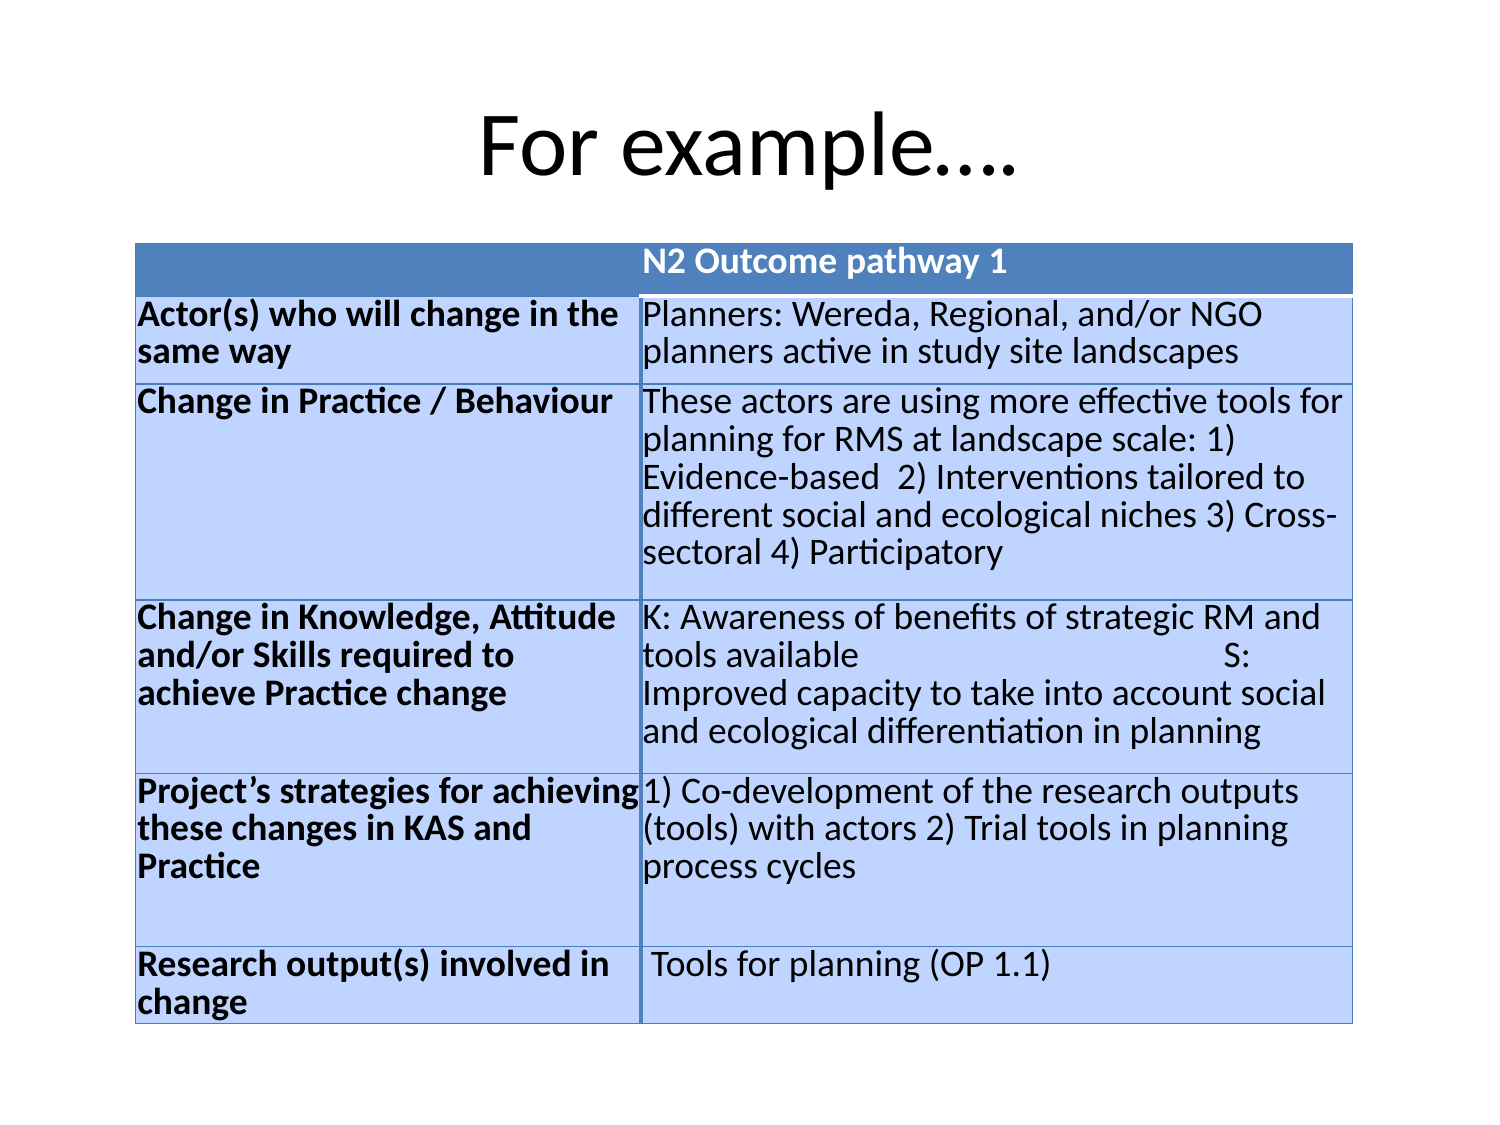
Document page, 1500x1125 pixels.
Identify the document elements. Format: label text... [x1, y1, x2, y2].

table_cell Planners: Wereda, Regional, and/or NGO planners active in study site landscapes [643, 298, 1352, 383]
table_cell Change in Practice / Behaviour [136, 385, 639, 599]
table_cell Research output(s) involved in change [136, 947, 639, 1023]
table_cell 1) Co-development of the research outputs (tools) with actors 2) Trial tools in planning process cycles [643, 774, 1352, 946]
table_cell Actor(s) who will change in the same way [136, 297, 639, 383]
table_cell Tools for planning (OP 1.1) [643, 947, 1352, 1023]
table_cell Project’s strategies for achieving these changes in KAS and Practice [136, 774, 639, 946]
table_header N2 Outcome pathway 1 [643, 244, 1352, 294]
table_cell Change in Knowledge, Attitude and/or Skills required to achieve Practice change [136, 601, 639, 773]
table_header [136, 244, 639, 296]
table_cell These actors are using more effective tools for planning for RMS at landscape scale: 1) Evidence-based 2) Interventions tailored to different social and ecological niches 3) Cross-sectoral 4) Participatory [643, 385, 1352, 599]
table_cell K: Awareness of benefits of strategic RM and tools available S: Improved capacity to take into account social and ecological differentiation in planning [643, 601, 1352, 773]
title For example…. [75, 45, 1425, 233]
